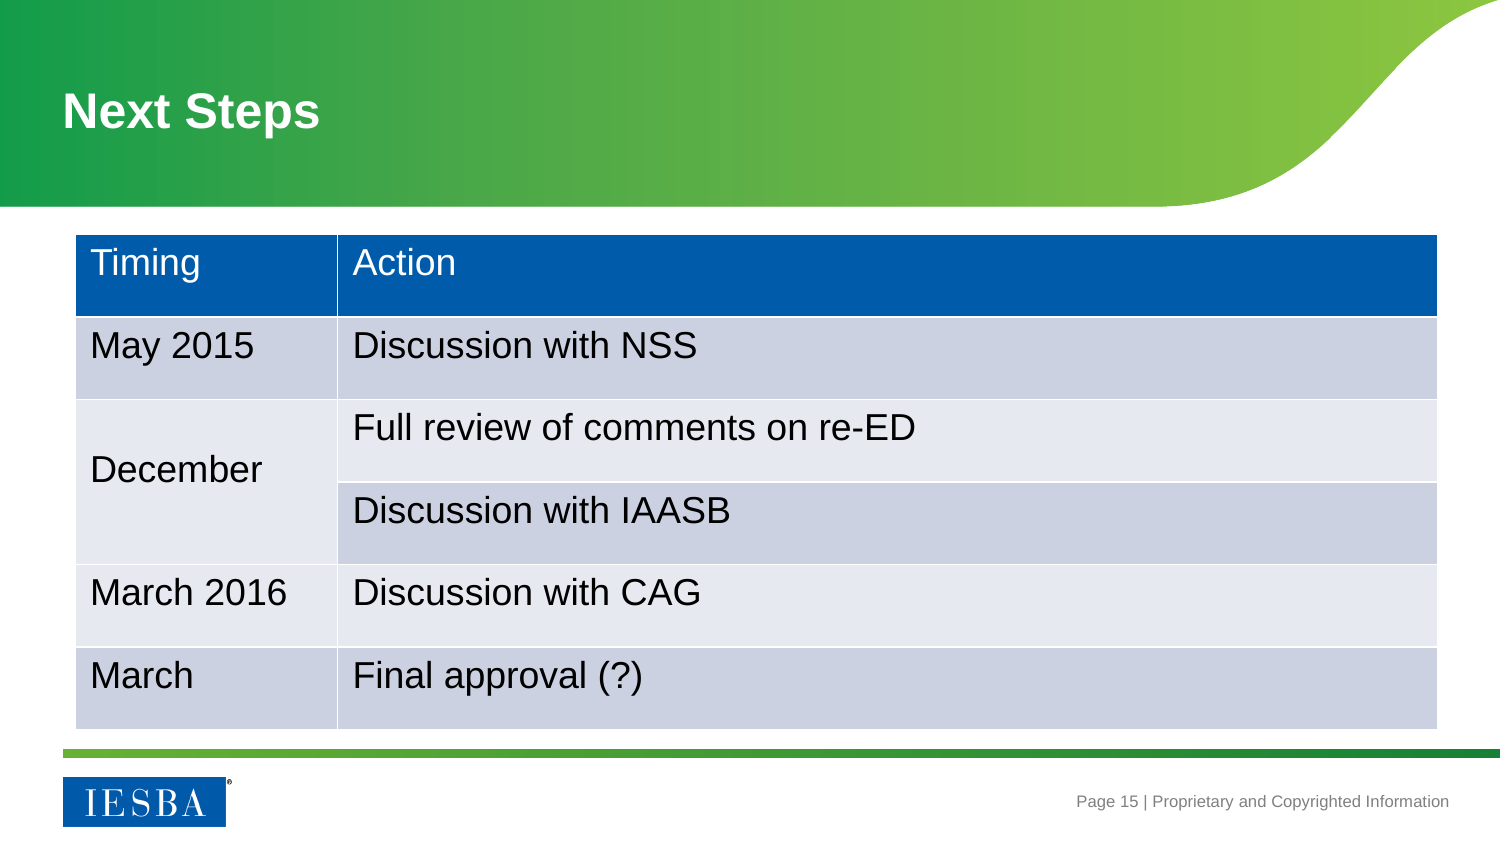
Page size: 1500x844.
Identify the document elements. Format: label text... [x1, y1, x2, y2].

table_header Action [338, 235, 1437, 316]
table_cell Discussion with IAASB [338, 483, 1437, 564]
table_cell Final approval (?) [338, 648, 1437, 729]
table_cell Discussion with CAG [338, 565, 1437, 646]
picture [0, 0, 1500, 207]
title Next Steps [62, 75, 1300, 142]
table_cell March [76, 648, 337, 729]
picture [63, 777, 232, 827]
table_cell March 2016 [76, 565, 337, 646]
table_cell May 2015 [76, 318, 337, 399]
table_header Timing [76, 235, 337, 316]
table_cell Full review of comments on re-ED [338, 400, 1437, 481]
table_cell December [76, 400, 337, 564]
table_cell Discussion with NSS [338, 318, 1437, 399]
